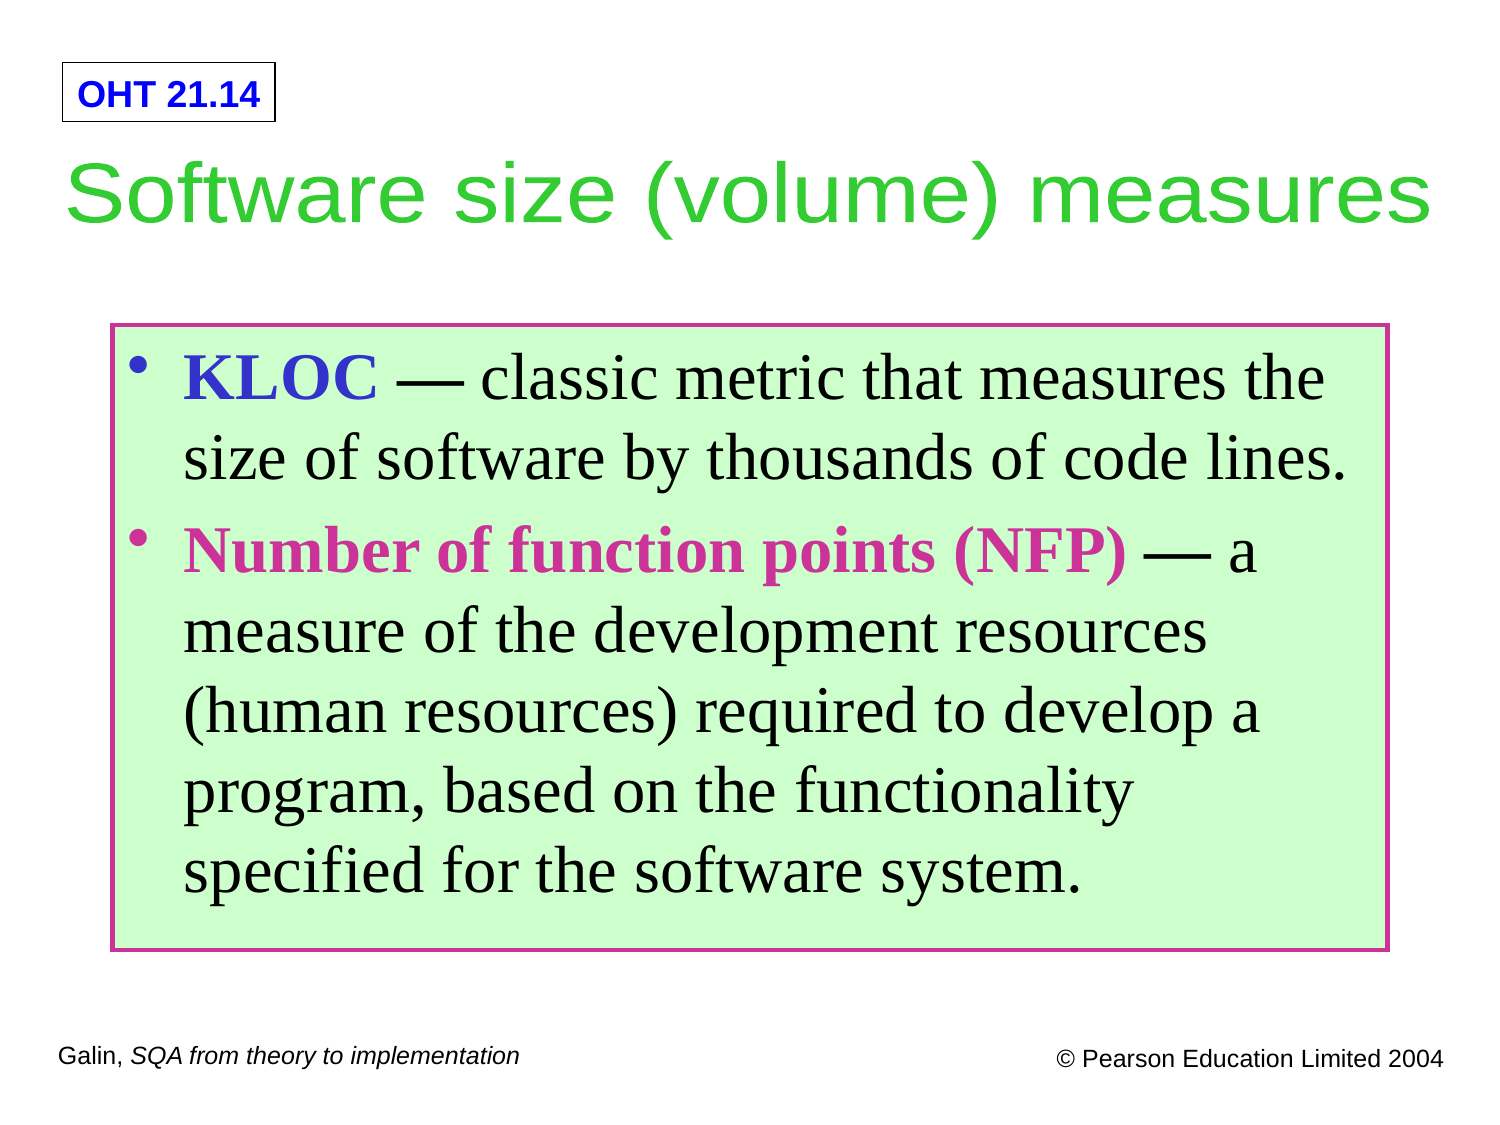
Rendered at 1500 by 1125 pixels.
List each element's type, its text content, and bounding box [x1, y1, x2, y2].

list KLOC — classic metric that measures the size of software by thousands of code lines. Number of function points (NFP) — a measure of the development resources (human resources) required to develop a program, based on the functionality specified for the software system. [112, 324, 1388, 951]
